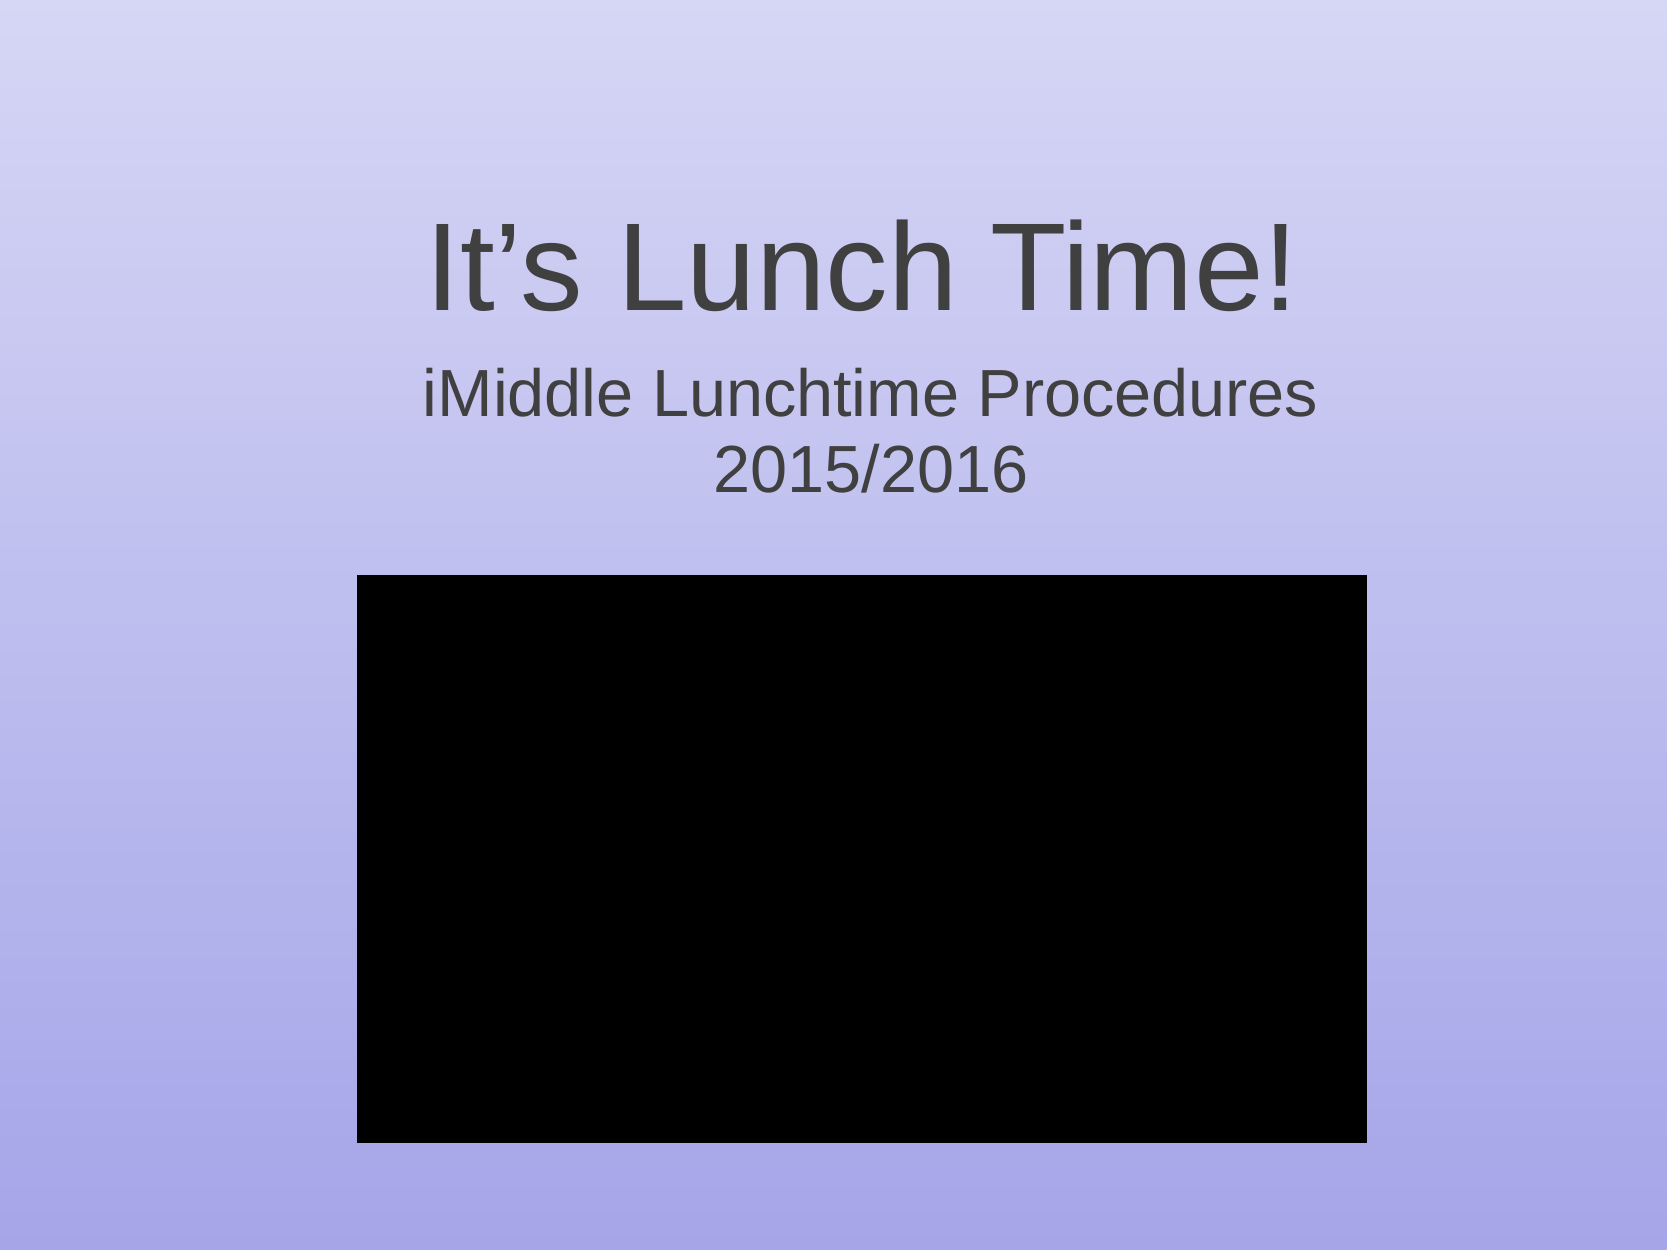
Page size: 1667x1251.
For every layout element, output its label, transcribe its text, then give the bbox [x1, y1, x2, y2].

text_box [356, 574, 1368, 1144]
subtitle iMiddle Lunchtime Procedures 2015/2016 [294, 355, 1448, 659]
title It’s Lunch Time! [160, 87, 1564, 340]
